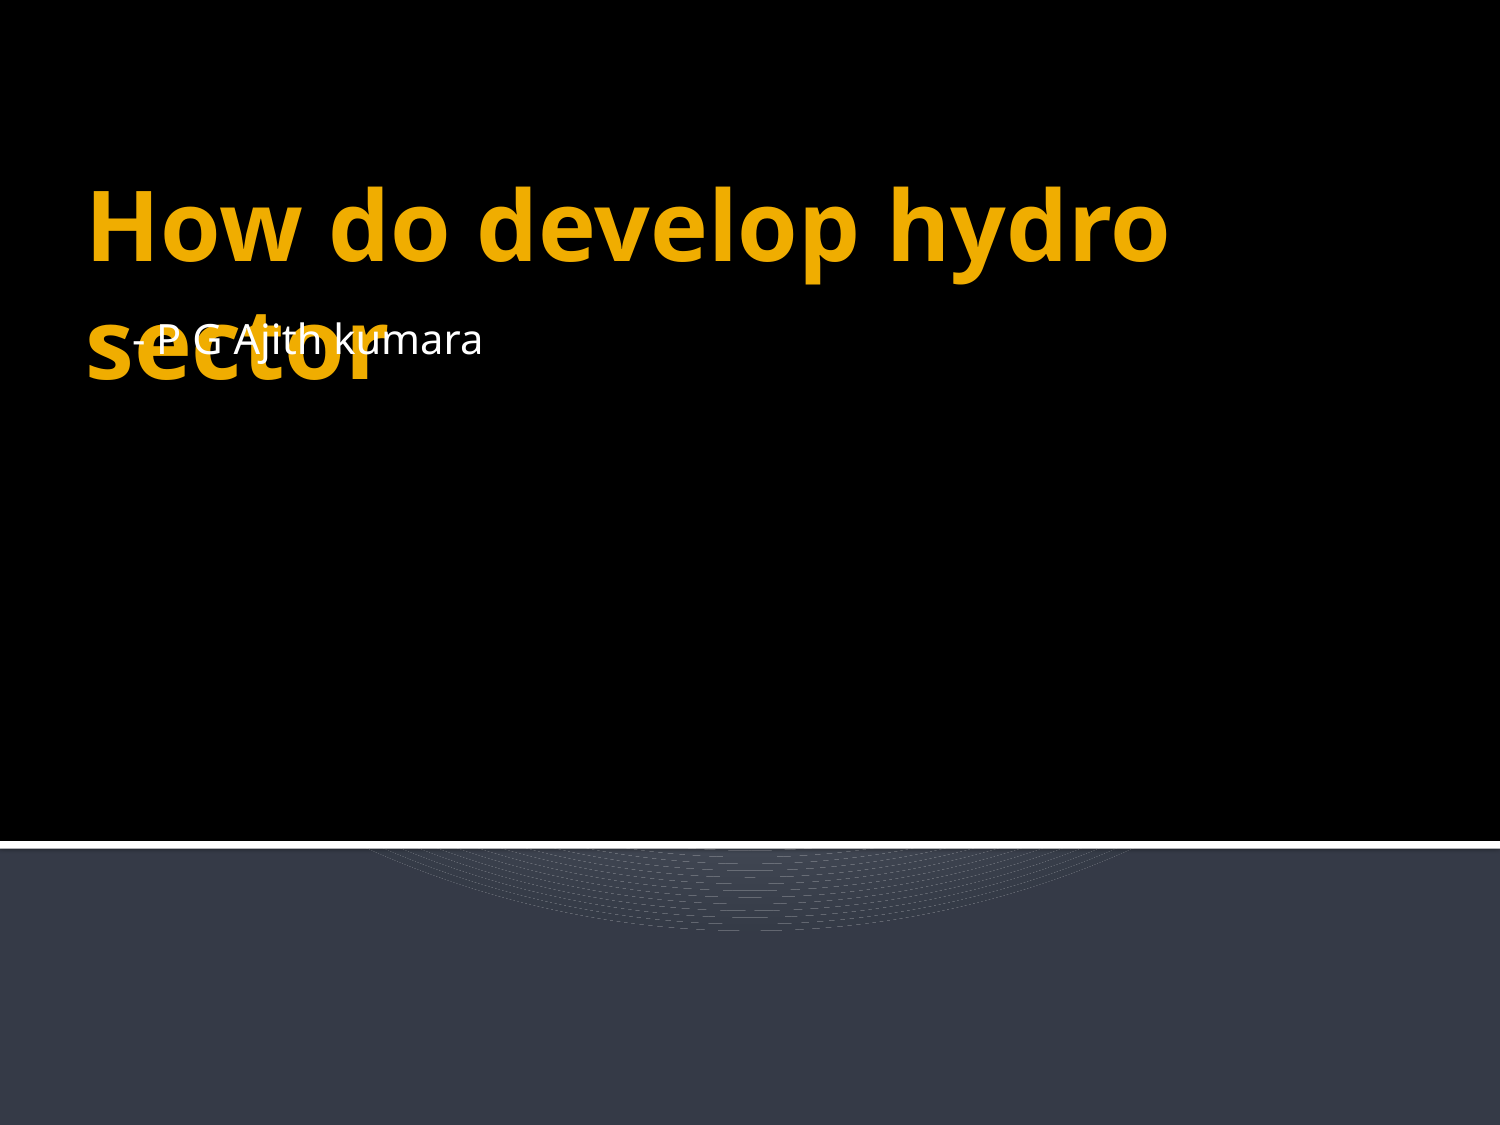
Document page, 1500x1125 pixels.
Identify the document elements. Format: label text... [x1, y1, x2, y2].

title How do develop hydro sector [70, 164, 1396, 439]
subtitle - P G Ajith kumara [112, 299, 1438, 364]
